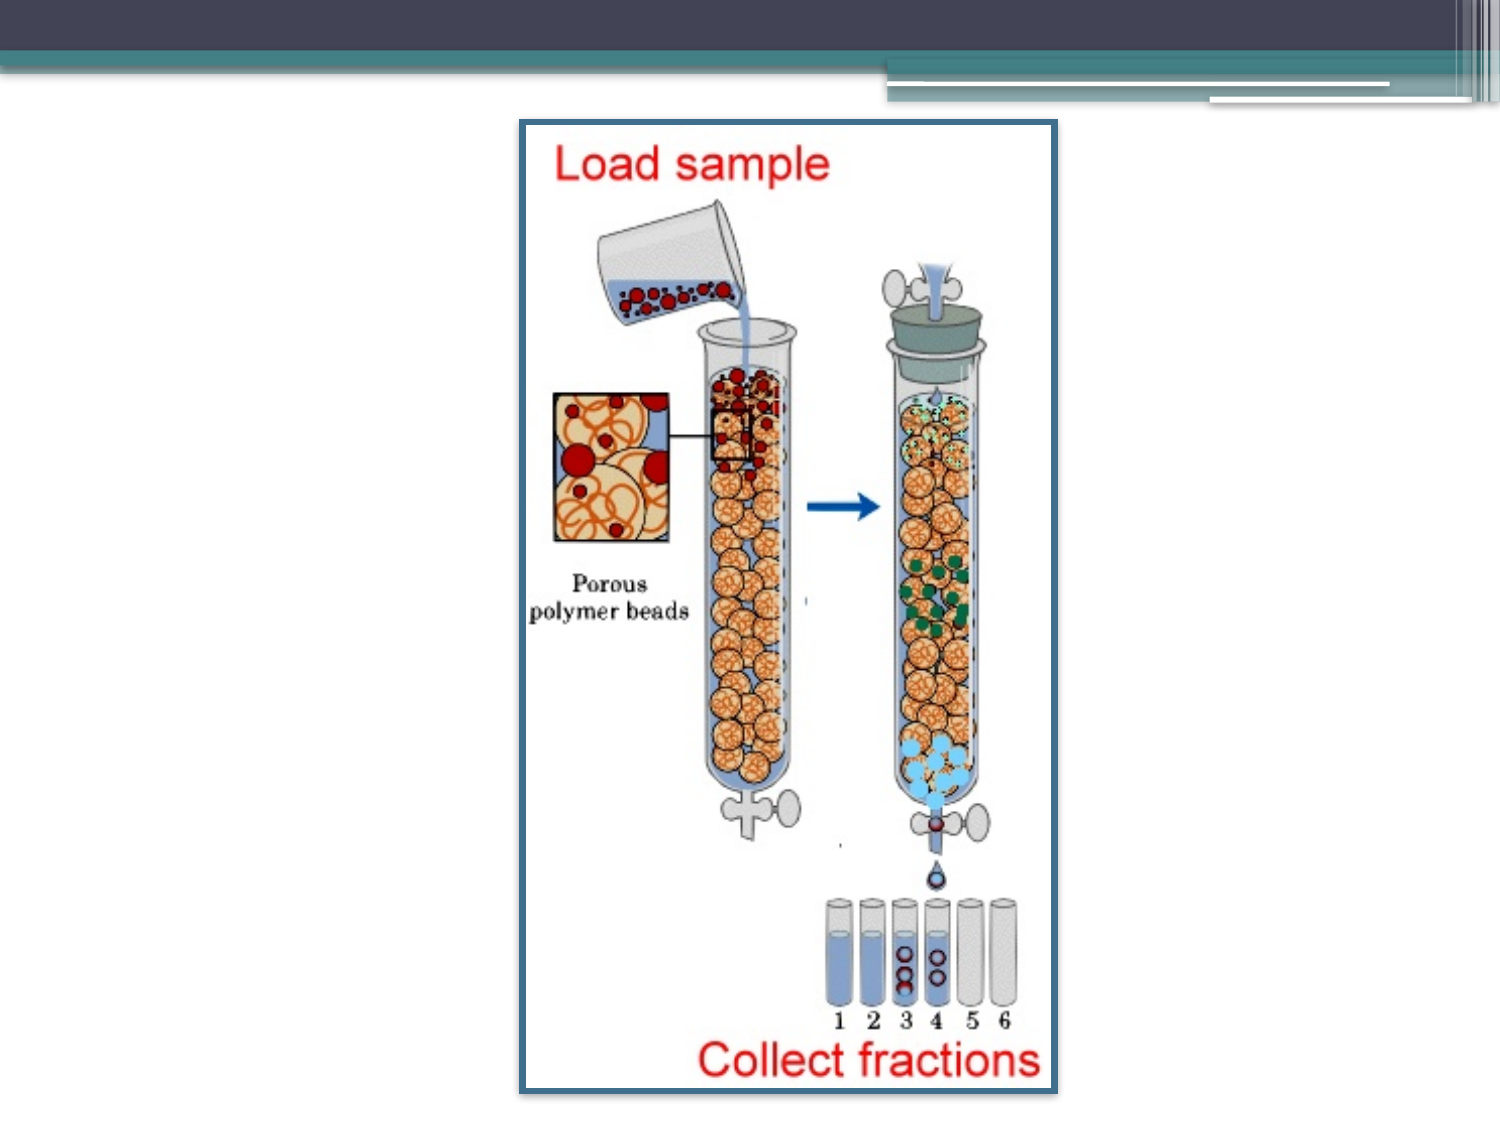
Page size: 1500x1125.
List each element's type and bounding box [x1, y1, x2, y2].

picture [525, 125, 1052, 1089]
